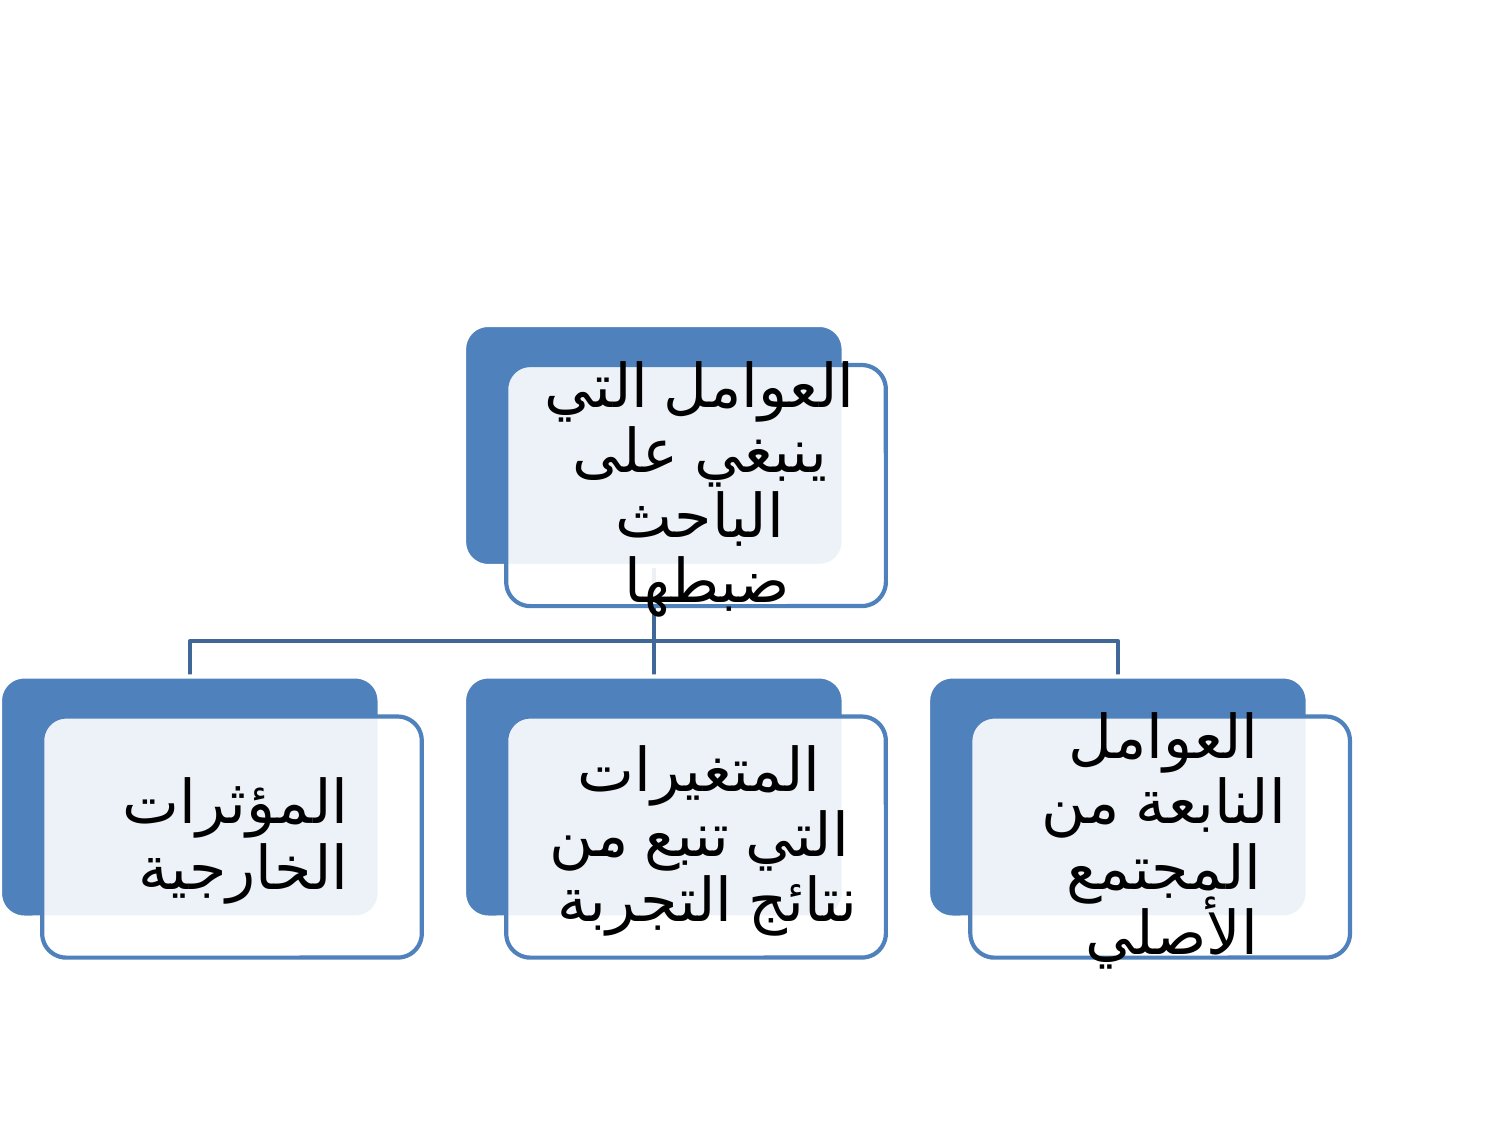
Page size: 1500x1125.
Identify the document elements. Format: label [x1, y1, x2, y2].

list [0, 269, 1351, 1013]
